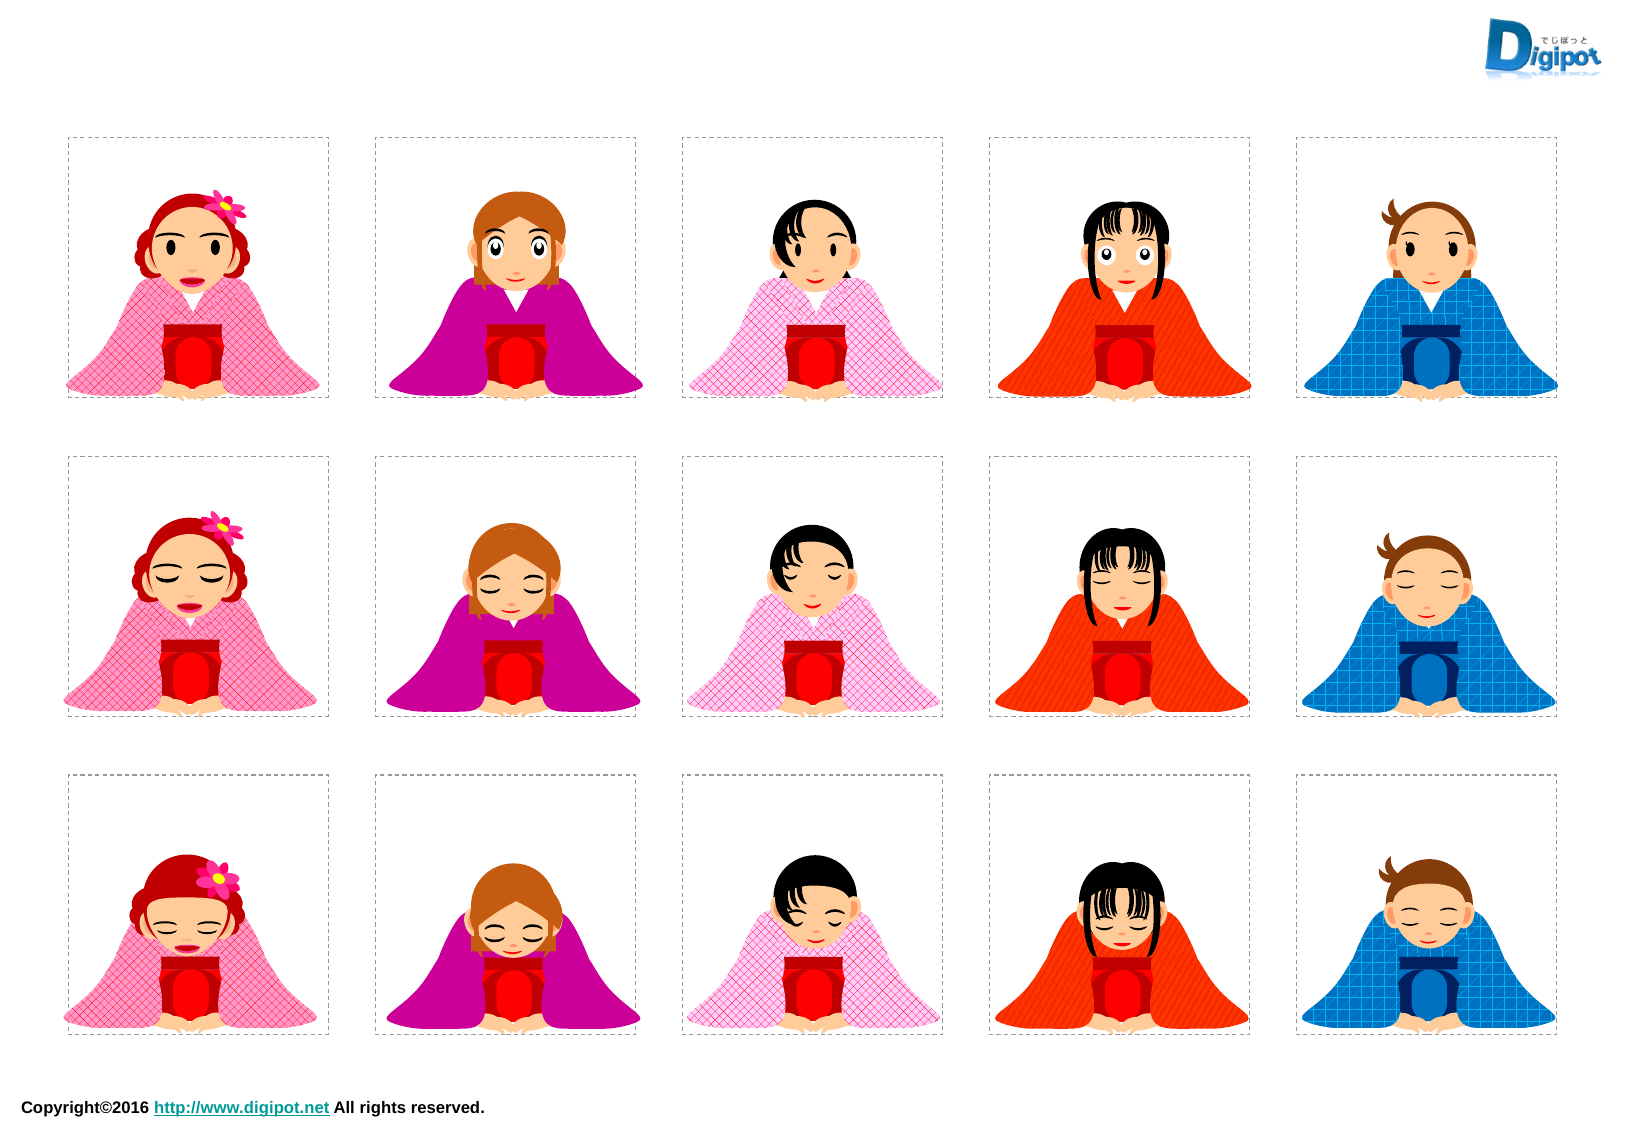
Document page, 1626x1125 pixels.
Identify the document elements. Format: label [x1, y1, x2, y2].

text_box [997, 201, 1252, 405]
text_box [386, 863, 641, 1037]
text_box [1301, 532, 1556, 721]
text_box [994, 861, 1250, 1037]
text_box [65, 193, 320, 404]
text_box [1301, 855, 1556, 1036]
text_box [686, 524, 941, 720]
text_box [688, 199, 944, 405]
text_box [1303, 198, 1559, 405]
text_box [994, 527, 1250, 720]
text_box [62, 515, 318, 719]
text_box [388, 193, 644, 404]
picture [1485, 18, 1602, 82]
text_box [686, 854, 941, 1036]
text_box [62, 854, 318, 1036]
text_box [386, 522, 641, 720]
